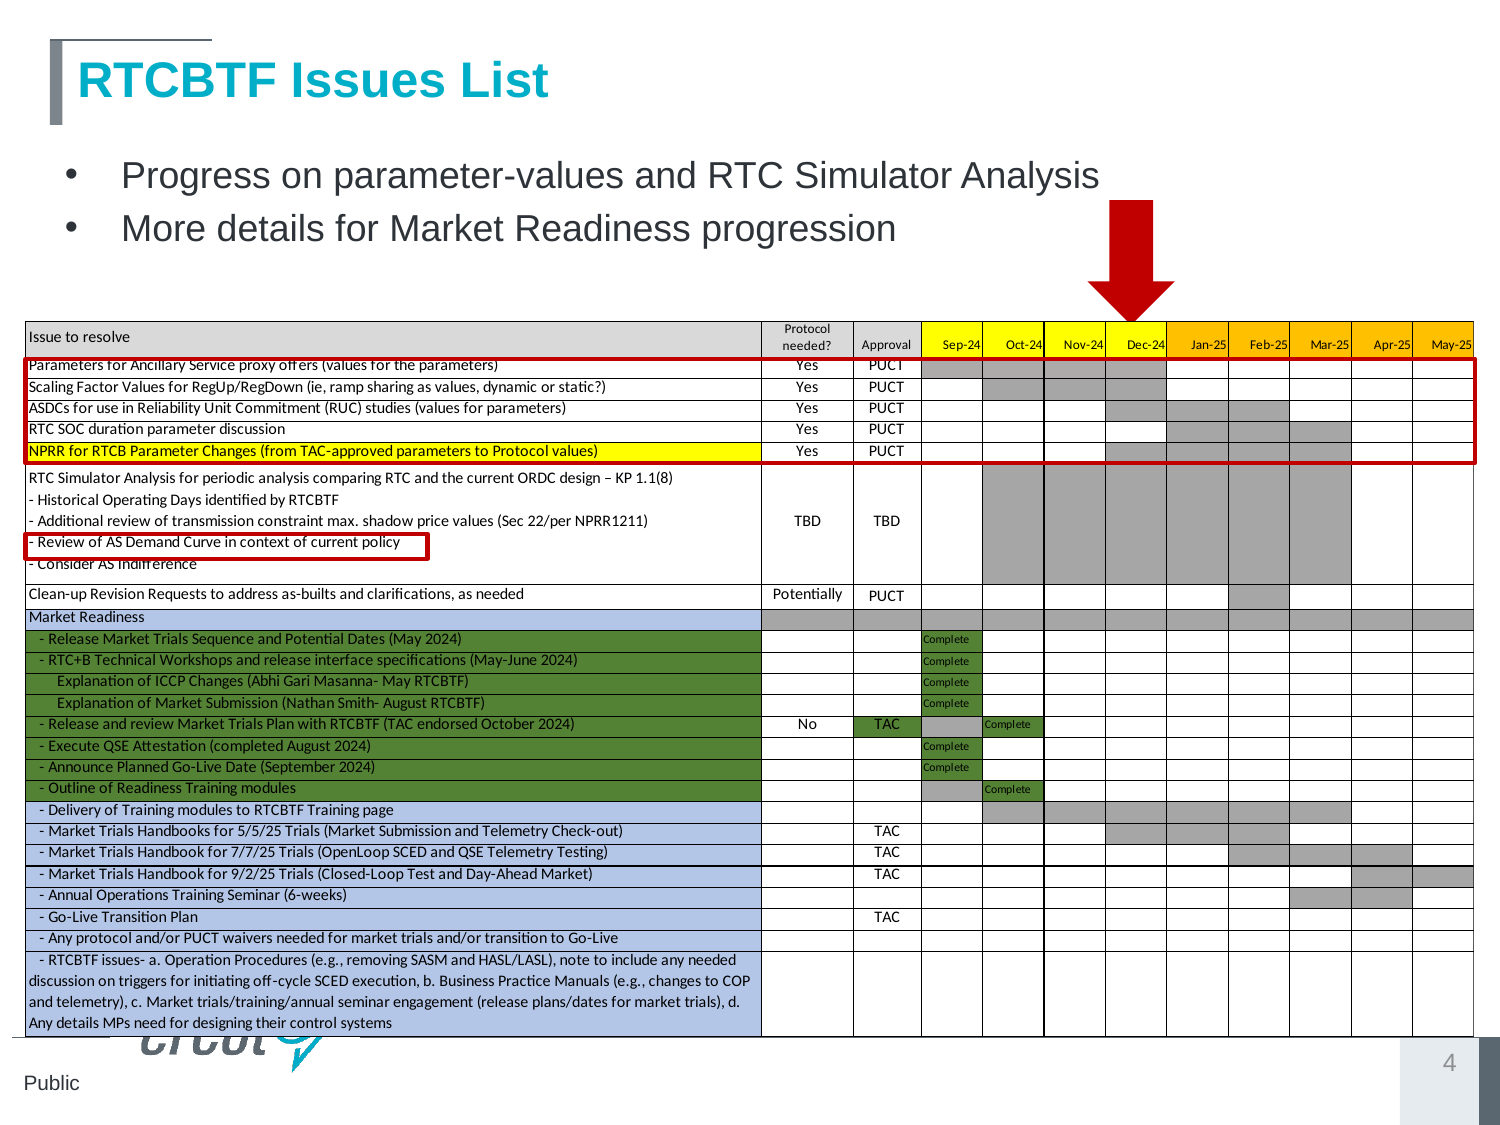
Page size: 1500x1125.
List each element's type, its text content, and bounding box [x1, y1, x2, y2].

text_box [1085, 197, 1177, 319]
picture [24, 320, 1475, 1075]
title RTCBTF Issues List [62, 39, 1450, 134]
list Progress on parameter-values and RTC Simulator Analysis More details for Market Readiness progression [50, 143, 1450, 319]
